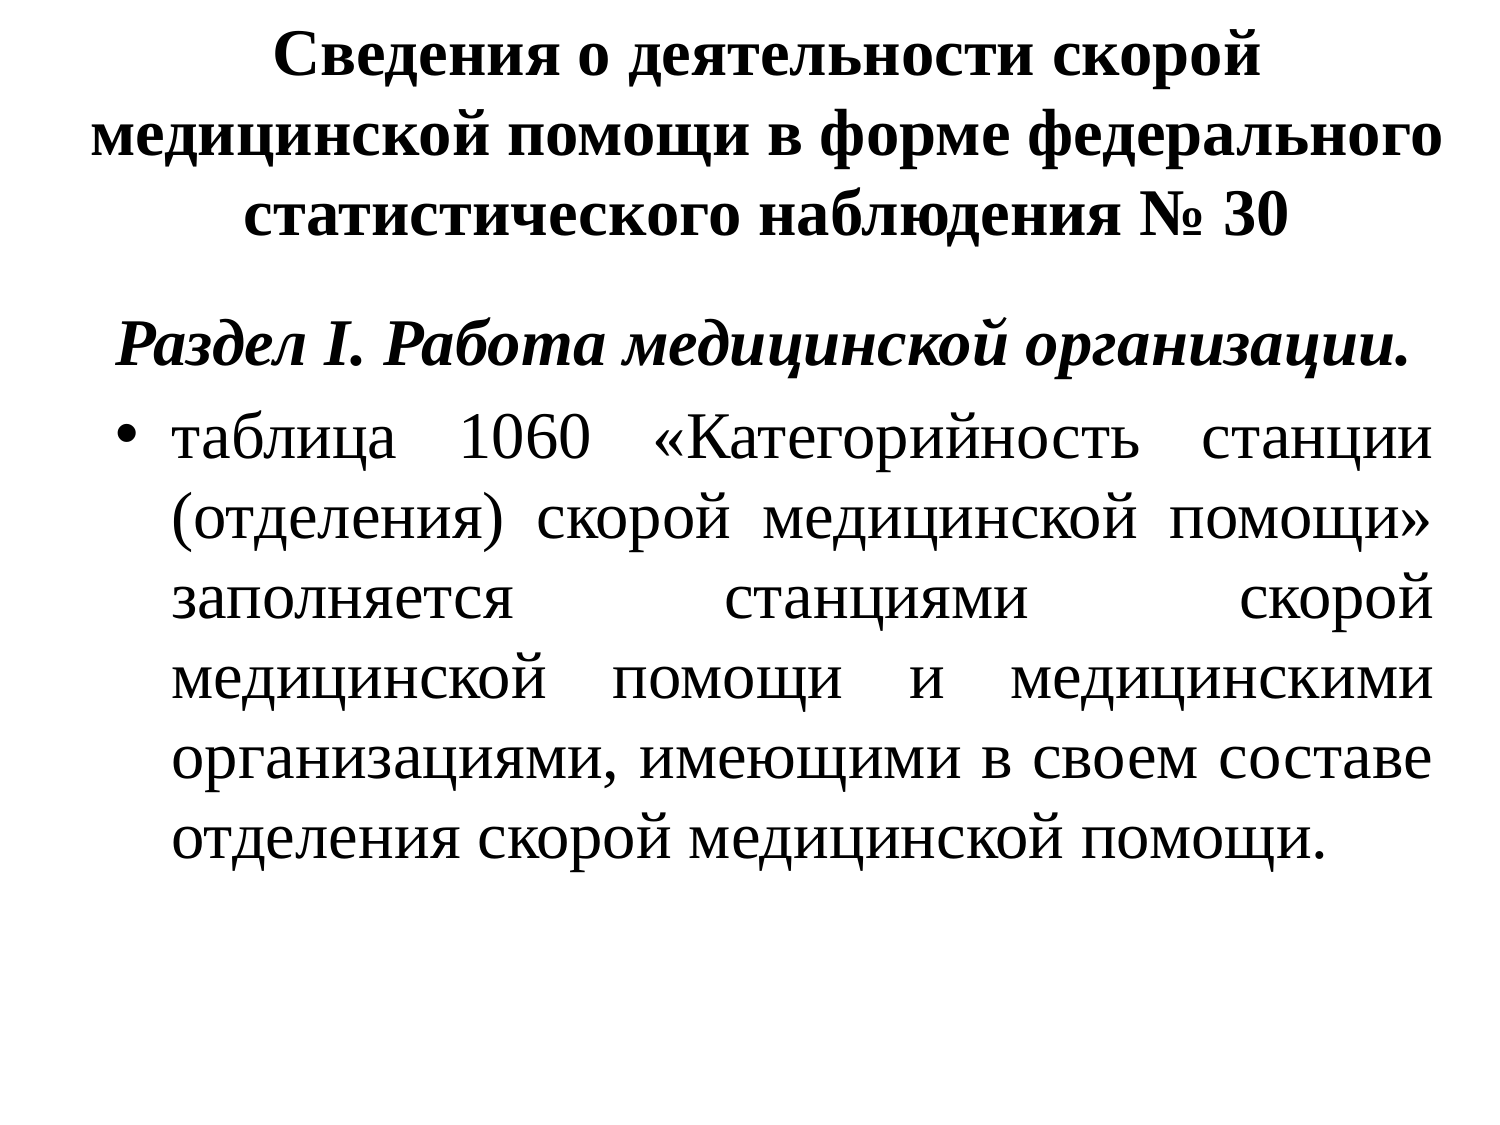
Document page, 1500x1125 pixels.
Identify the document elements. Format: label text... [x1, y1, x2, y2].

list Раздел I. Работа медицинской организации. таблица 1060 «Категорийность станции (отделения) скорой медицинской помощи» заполняется станциями скорой медицинской помощи и медицинскими организациями, имеющими в своем составе отделения скорой медицинской помощи. [100, 290, 1451, 1088]
title Сведения о деятельности скорой медицинской помощи в форме федерального статистического наблюдения № 30 [58, 35, 1477, 223]
